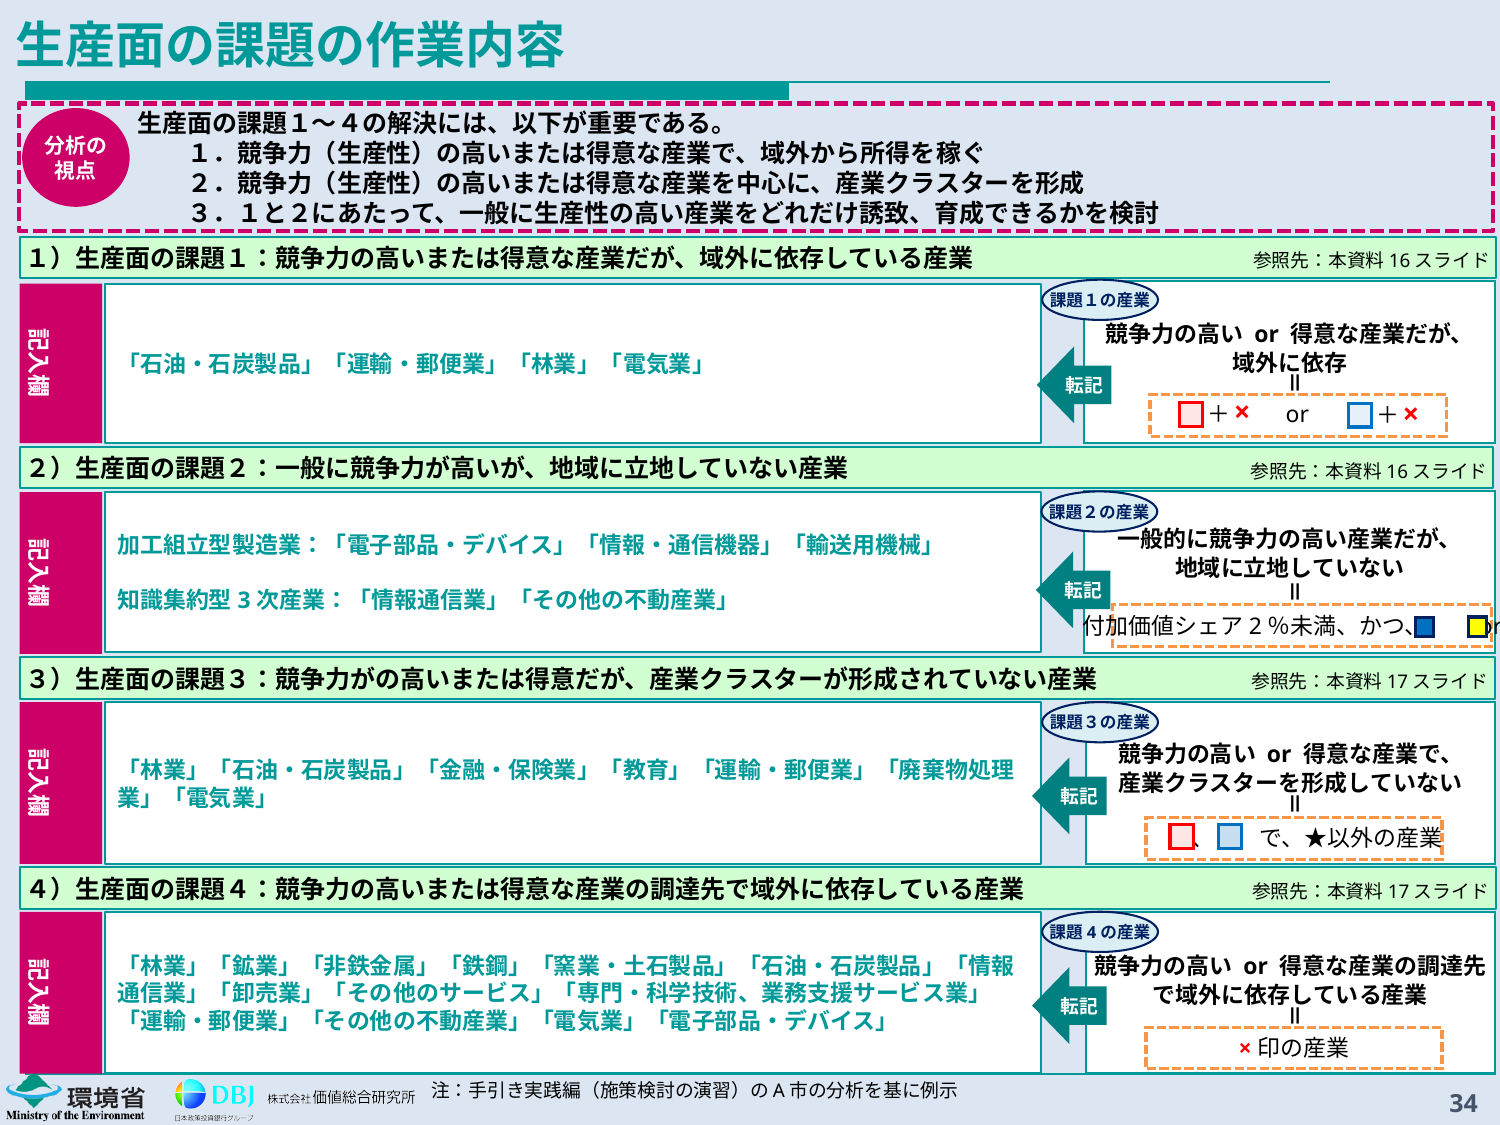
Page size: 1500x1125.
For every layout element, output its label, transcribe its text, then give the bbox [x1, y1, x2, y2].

text_box ２）生産面の課題２：一般に競争力が高いが、地域に立地していない産業 [19, 446, 1419, 488]
text_box [1118, 702, 1495, 739]
text_box 競争力の高い or 得意な産業の調達先 で域外に依存している産業 [1086, 950, 1495, 1007]
text_box [1084, 377, 1495, 443]
text_box 課題4の産業 [1042, 911, 1159, 952]
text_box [1031, 757, 1107, 835]
text_box 参照先：本資料16スライド [1421, 235, 1496, 277]
picture [2, 1071, 148, 1125]
text_box 記入欄 [19, 911, 103, 1074]
text_box 分析の 視点 [22, 108, 130, 207]
text_box 競争力の高い or 得意な産業で、 産業クラスターを形成していない [1086, 739, 1495, 795]
text_box [1218, 824, 1242, 849]
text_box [1179, 400, 1255, 429]
text_box ４）生産面の課題４：競争力の高いまたは得意な産業の調達先で域外に依存している産業 [19, 867, 1496, 909]
text_box 「林業」「鉱業」「非鉄金属」「鉄鋼」「窯業・土石製品」「石油・石炭製品」「情報通信業」「卸売業」「その他のサービス」「専門・科学技術、業務支援サービス業」「運輸・郵便業」「その他の不動産業」「電気業」「電子部品・デバイス」 [105, 911, 1041, 1074]
text_box ３）生産面の課題３：競争力がの高いまたは得意だが、産業クラスターが形成されていない産業 [19, 657, 1495, 699]
text_box 参照先：本資料17スライド [1420, 866, 1495, 908]
text_box 注：手引き実践編（施策検討の演習）のA市の分析を基に例示 [430, 1074, 841, 1106]
text_box 加工組立型製造業：「電子部品・デバイス」「情報・通信機器」「輸送用機械」 知識集約型3次産業：「情報通信業」「その他の不動産業」 [105, 491, 1041, 653]
slide_number 34 [1431, 1080, 1497, 1122]
text_box [1170, 824, 1194, 849]
text_box 、 で、★以外の産業 [1145, 817, 1443, 860]
text_box [1150, 394, 1447, 437]
title 生産面の課題の作業内容 [0, 0, 1500, 82]
text_box 一般的に競争力の高い産業だが、 地域に立地していない [1084, 514, 1495, 589]
text_box 参照先：本資料16スライド [1419, 446, 1494, 488]
text_box [1415, 617, 1434, 637]
text_box 記入欄 [19, 283, 103, 444]
text_box ＝ [1280, 576, 1308, 604]
text_box 「林業」「石油・石炭製品」「金融・保険業」「教育」「運輸・郵便業」「廃棄物処理業」「電気業」 [105, 702, 1041, 864]
text_box [1084, 490, 1495, 514]
text_box [1468, 616, 1487, 637]
text_box [1086, 795, 1495, 864]
text_box 生産面の課題１～４の解決には、以下が重要である。 １．競争力（生産性）の高いまたは得意な産業で、域外から所得を稼ぐ ２．競争力（生産性）の高いまたは得意な産業を中心に、産業クラスターを形成 ３．１と２にあたって、一般に生産性の高い産業をどれだけ誘致、育成できるかを検討 [19, 103, 1493, 231]
text_box 「石油・石炭製品」「運輸・郵便業」「林業」「電気業」 [105, 283, 1041, 444]
text_box １）生産面の課題１：競争力の高いまたは得意な産業だが、域外に依存している産業 [19, 236, 1496, 279]
text_box 競争力の高い or 得意な産業だが、 域外に依存 [1084, 317, 1495, 377]
text_box [1112, 604, 1492, 647]
text_box [1084, 589, 1495, 653]
text_box ＝ [1280, 999, 1308, 1027]
text_box 課題３の産業 [1042, 702, 1159, 743]
text_box [1127, 281, 1495, 317]
text_box 課題２の産業 [1041, 491, 1158, 532]
text_box 記入欄 [19, 492, 103, 654]
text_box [1031, 966, 1107, 1045]
text_box ＝ [1280, 788, 1308, 817]
text_box ×印の産業 [1145, 1027, 1443, 1069]
picture [171, 1075, 419, 1125]
text_box ＝ [1280, 366, 1308, 394]
text_box 課題１の産業 [1042, 279, 1159, 320]
text_box [1110, 911, 1495, 950]
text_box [1035, 551, 1111, 629]
text_box 参照先：本資料17スライド [1419, 656, 1494, 698]
text_box 付加価値シェア2％未満、かつ、 or [1108, 613, 1489, 640]
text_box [1036, 346, 1112, 424]
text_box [1348, 401, 1424, 429]
text_box 記入欄 [19, 702, 103, 864]
text_box [1086, 1007, 1495, 1074]
